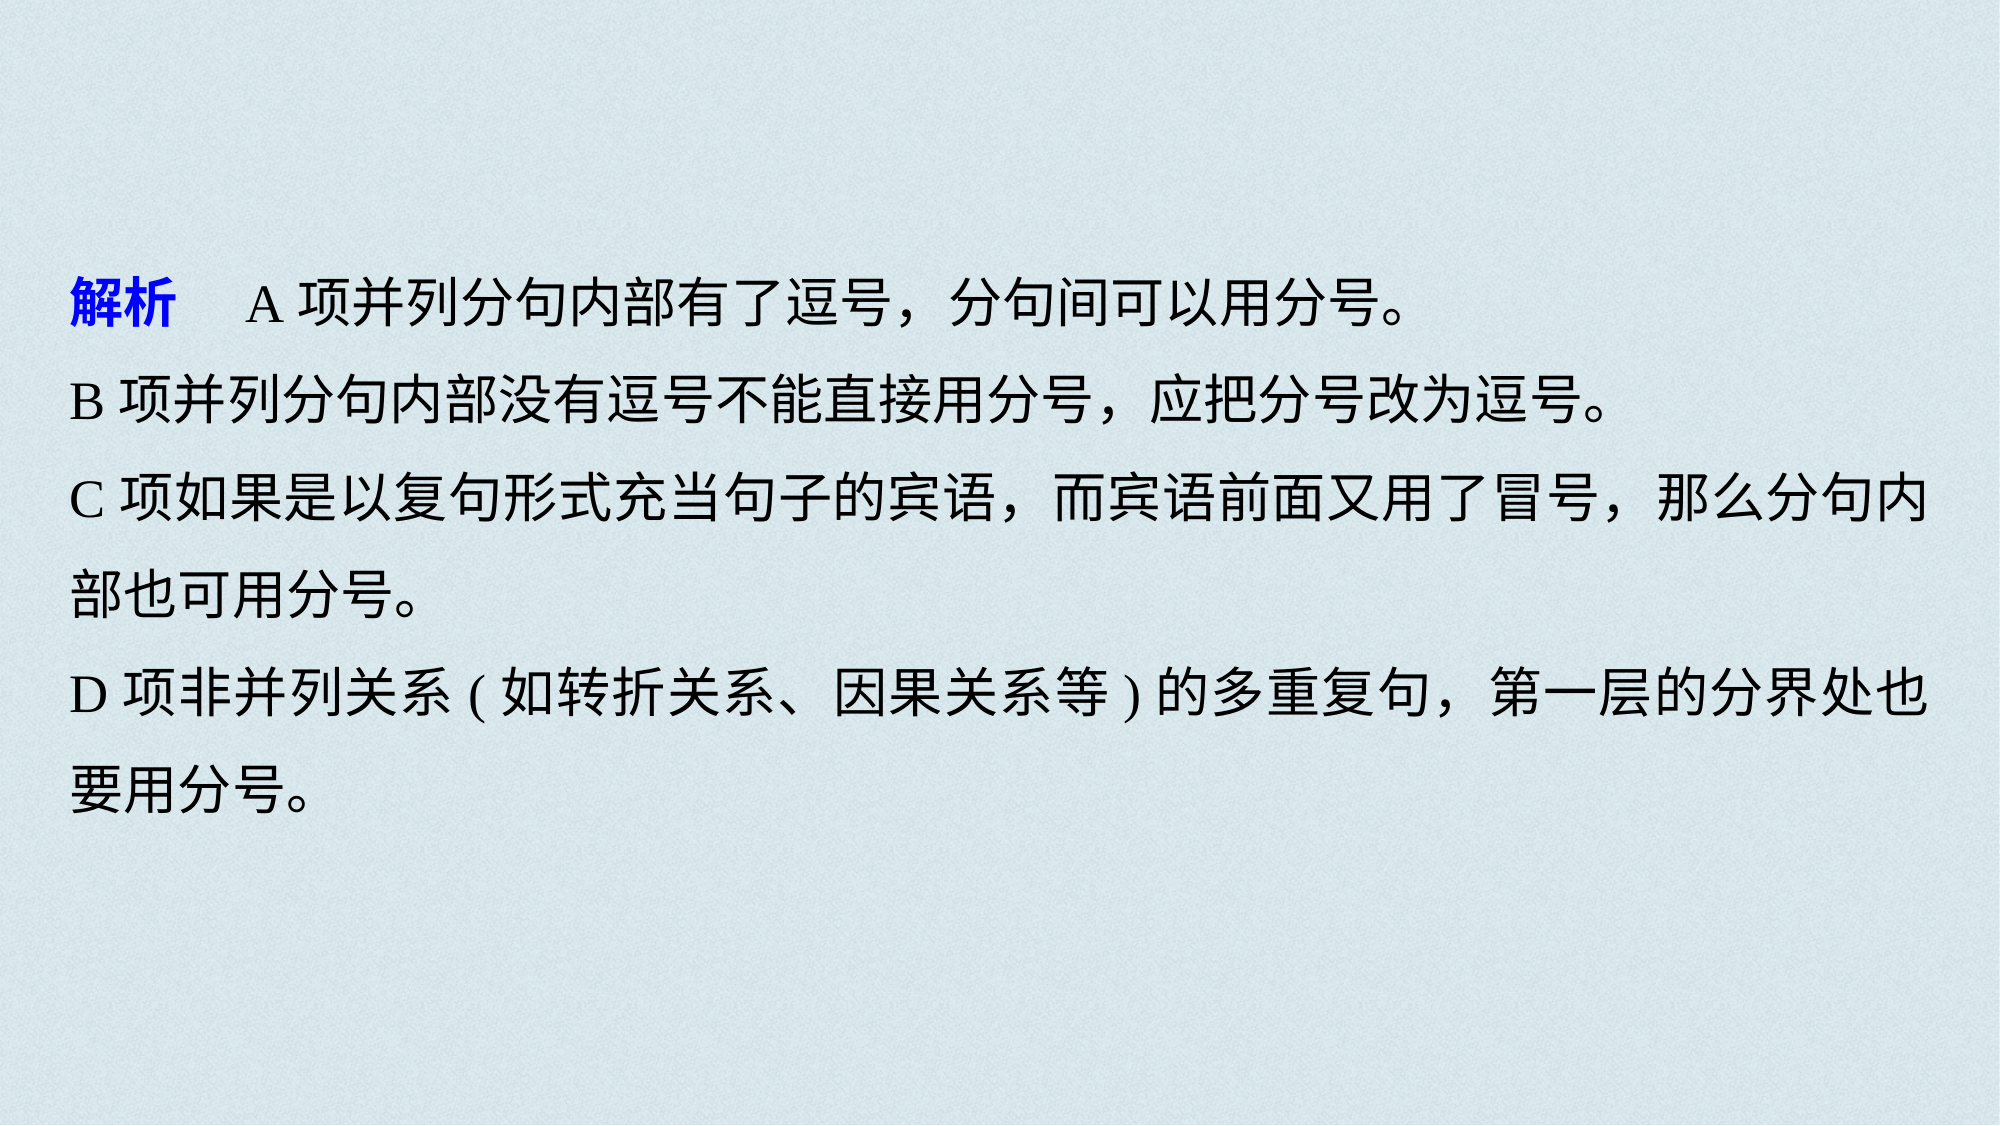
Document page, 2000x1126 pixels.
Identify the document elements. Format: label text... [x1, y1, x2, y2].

text_box 解析 A项并列分句内部有了逗号，分句间可以用分号。 B项并列分句内部没有逗号不能直接用分号，应把分号改为逗号。 C项如果是以复句形式充当句子的宾语，而宾语前面又用了冒号，那么分句内部也可用分号。 D项非并列关系(如转折关系、因果关系等)的多重复句，第一层的分界处也要用分号。 [54, 228, 1945, 828]
